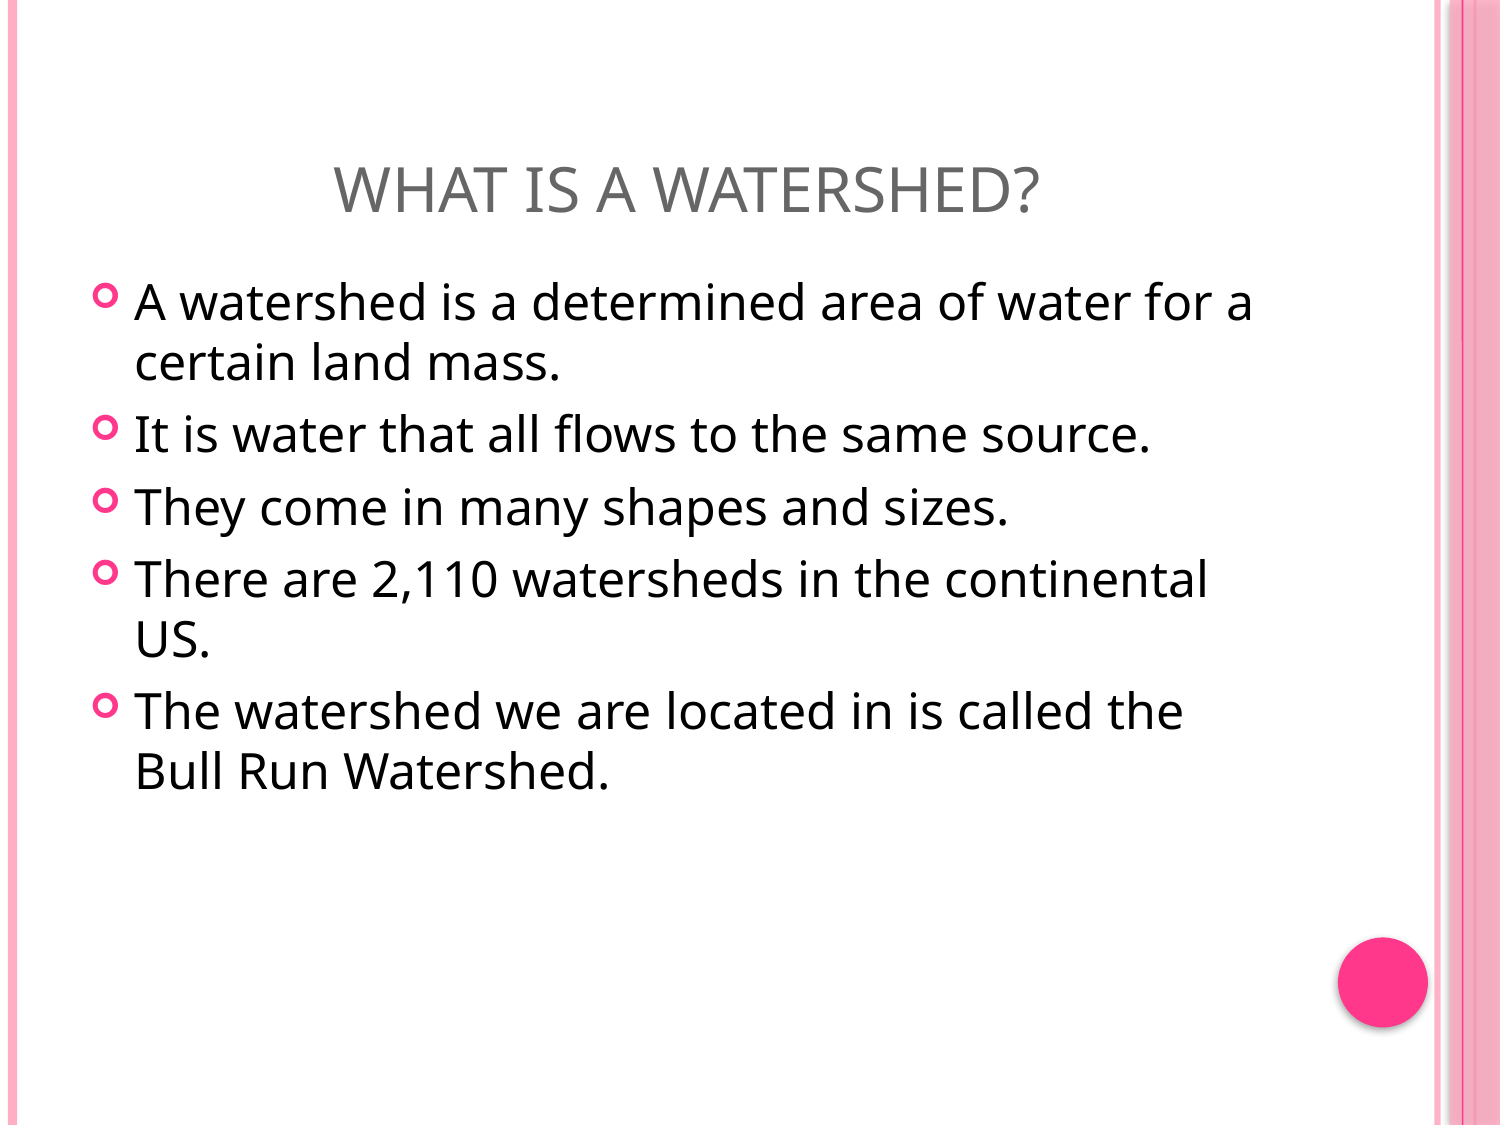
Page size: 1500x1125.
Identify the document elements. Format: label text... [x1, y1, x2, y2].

list A watershed is a determined area of water for a certain land mass. It is water that all flows to the same source. They come in many shapes and sizes. There are 2,110 watersheds in the continental US. The watershed we are located in is called the Bull Run Watershed. [75, 262, 1300, 1062]
title What is a watershed? [75, 45, 1300, 233]
